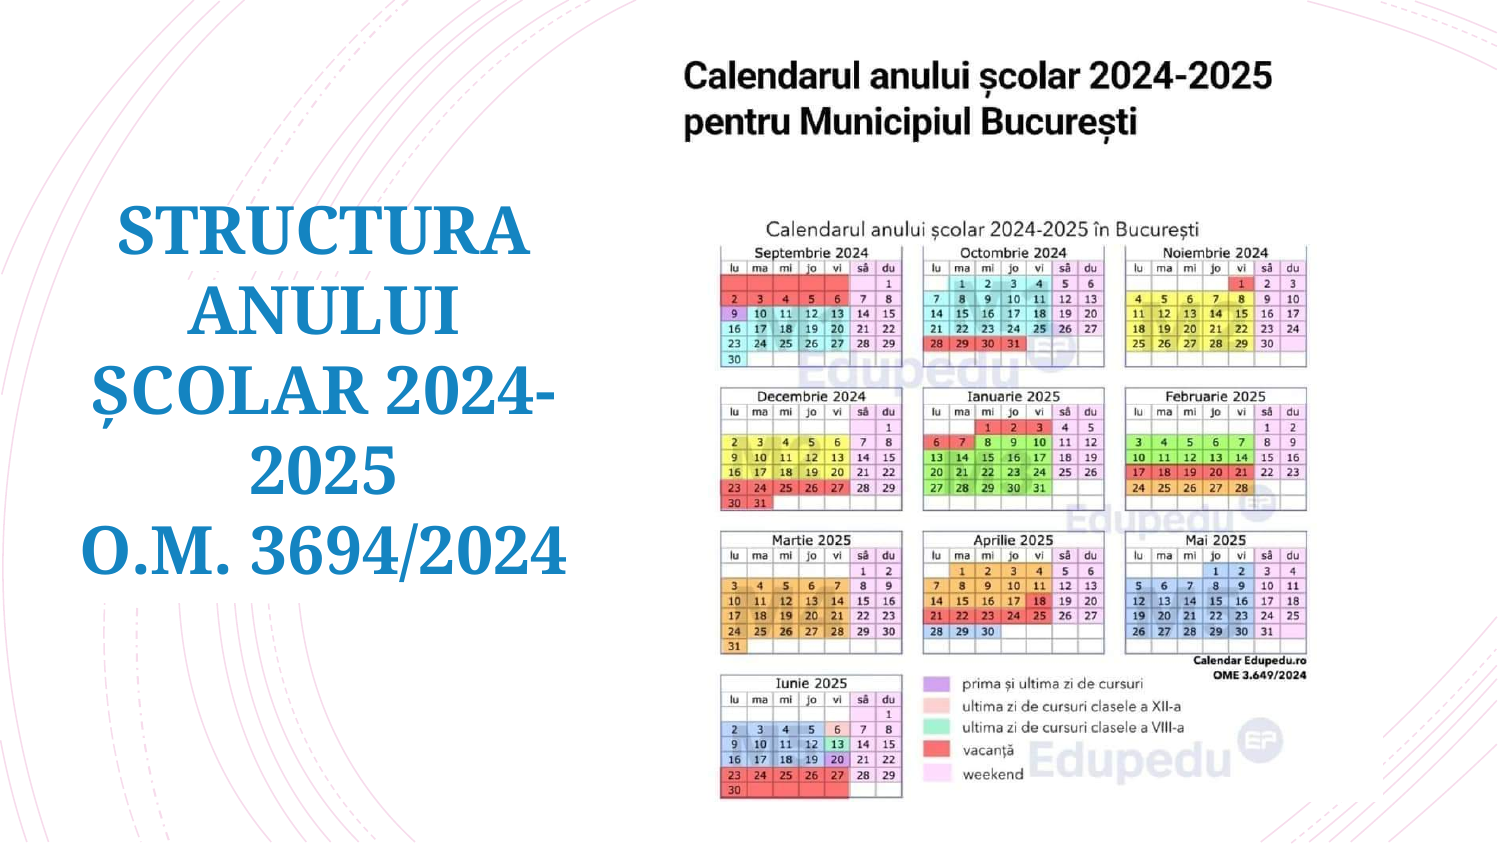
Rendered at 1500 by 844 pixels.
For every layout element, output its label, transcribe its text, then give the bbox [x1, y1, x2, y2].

picture [644, 41, 1384, 803]
title STRUCTURA ANULUI ȘCOLAR 2024-2025 O.M. 3694/2024 [50, 202, 597, 574]
